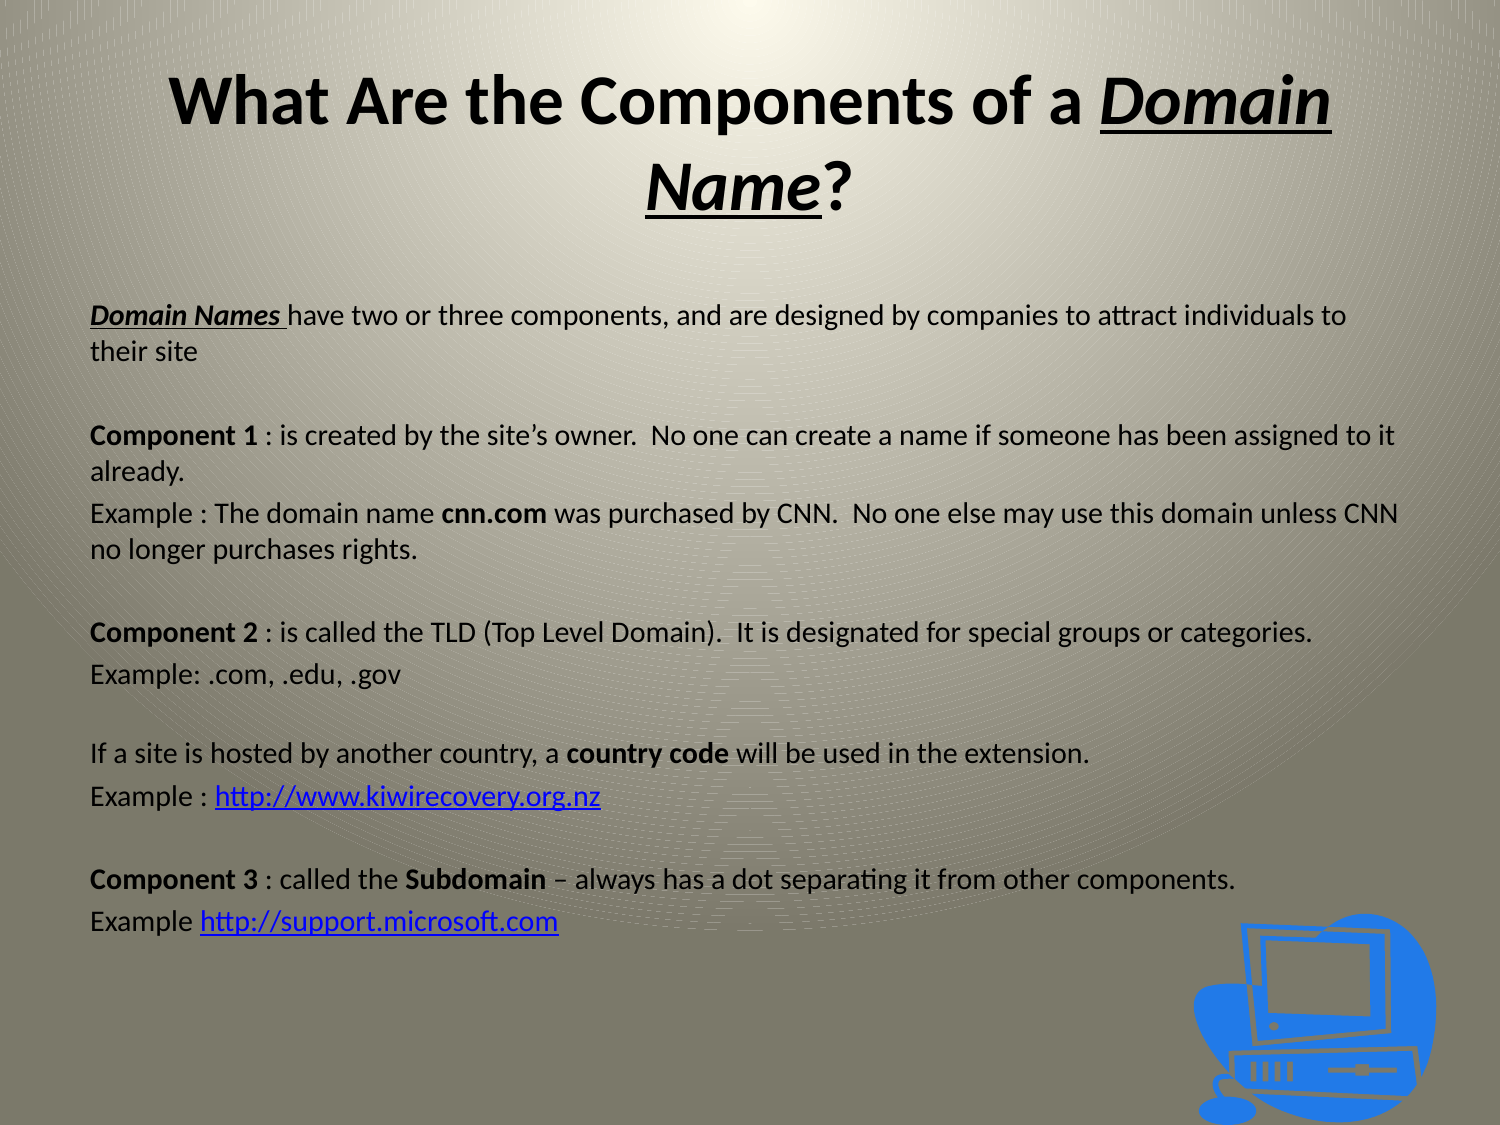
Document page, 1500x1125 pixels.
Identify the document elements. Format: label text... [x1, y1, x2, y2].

picture [1192, 912, 1443, 1125]
list Domain Names have two or three components, and are designed by companies to attract individuals to their site Component 1 : is created by the site’s owner. No one can create a name if someone has been assigned to it already. Example : The domain name cnn.com was purchased by CNN. No one else may use this domain unless CNN no longer purchases rights. Component 2 : is called the TLD (Top Level Domain). It is designated for special groups or categories. Example: .com, .edu, .gov If a site is hosted by another country, a country code will be used in the extension. Example : http://www.kiwirecovery.org.nz Component 3 : called the Subdomain – always has a dot separating it from other components. Example http://support.microsoft.com [75, 262, 1425, 1125]
title What Are the Components of a Domain Name? [75, 45, 1425, 233]
